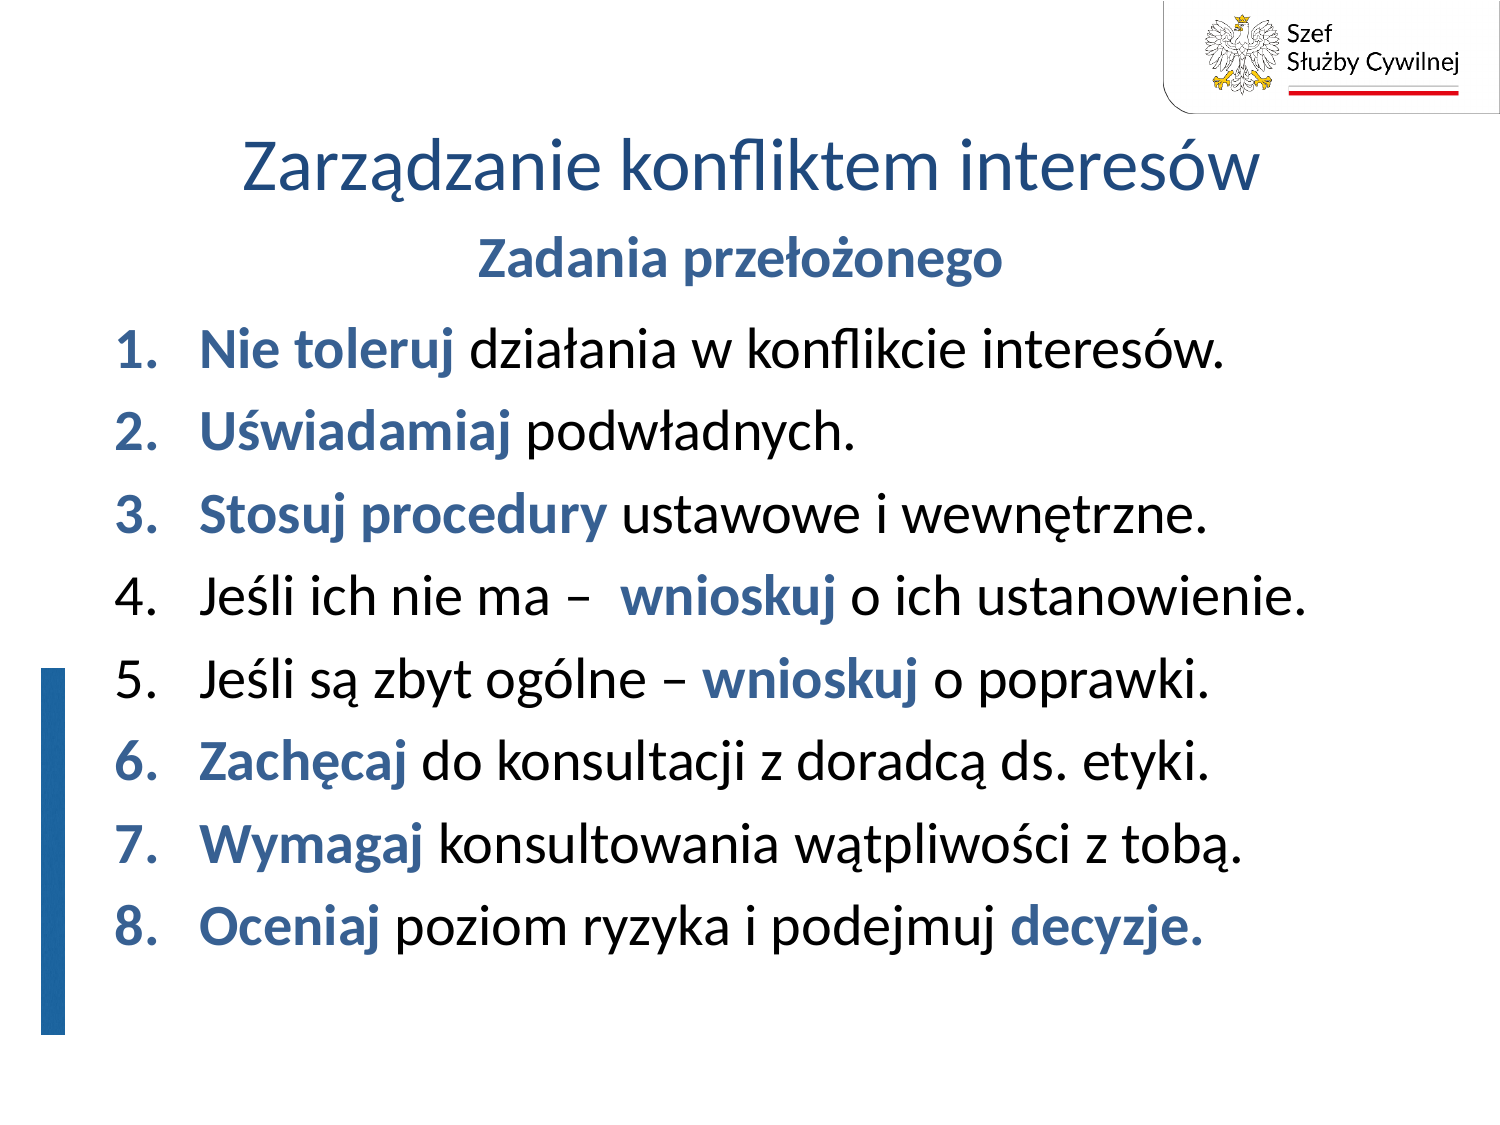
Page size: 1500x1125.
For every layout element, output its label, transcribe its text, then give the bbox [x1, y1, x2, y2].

text_box Zadania przełożonego [100, 211, 1382, 297]
title Zarządzanie konfliktem interesów [102, 108, 1402, 233]
picture [41, 668, 65, 1035]
picture [1163, 0, 1500, 114]
text_box Nie toleruj działania w konflikcie interesów. Uświadamiaj podwładnych. Stosuj procedury ustawowe i wewnętrzne. Jeśli ich nie ma – wnioskuj o ich ustanowienie. Jeśli są zbyt ogólne – wnioskuj o poprawki. Zachęcaj do konsultacji z doradcą ds. etyki. Wymagaj konsultowania wątpliwości z tobą. Oceniaj poziom ryzyka i podejmuj decyzje. [100, 302, 1382, 965]
